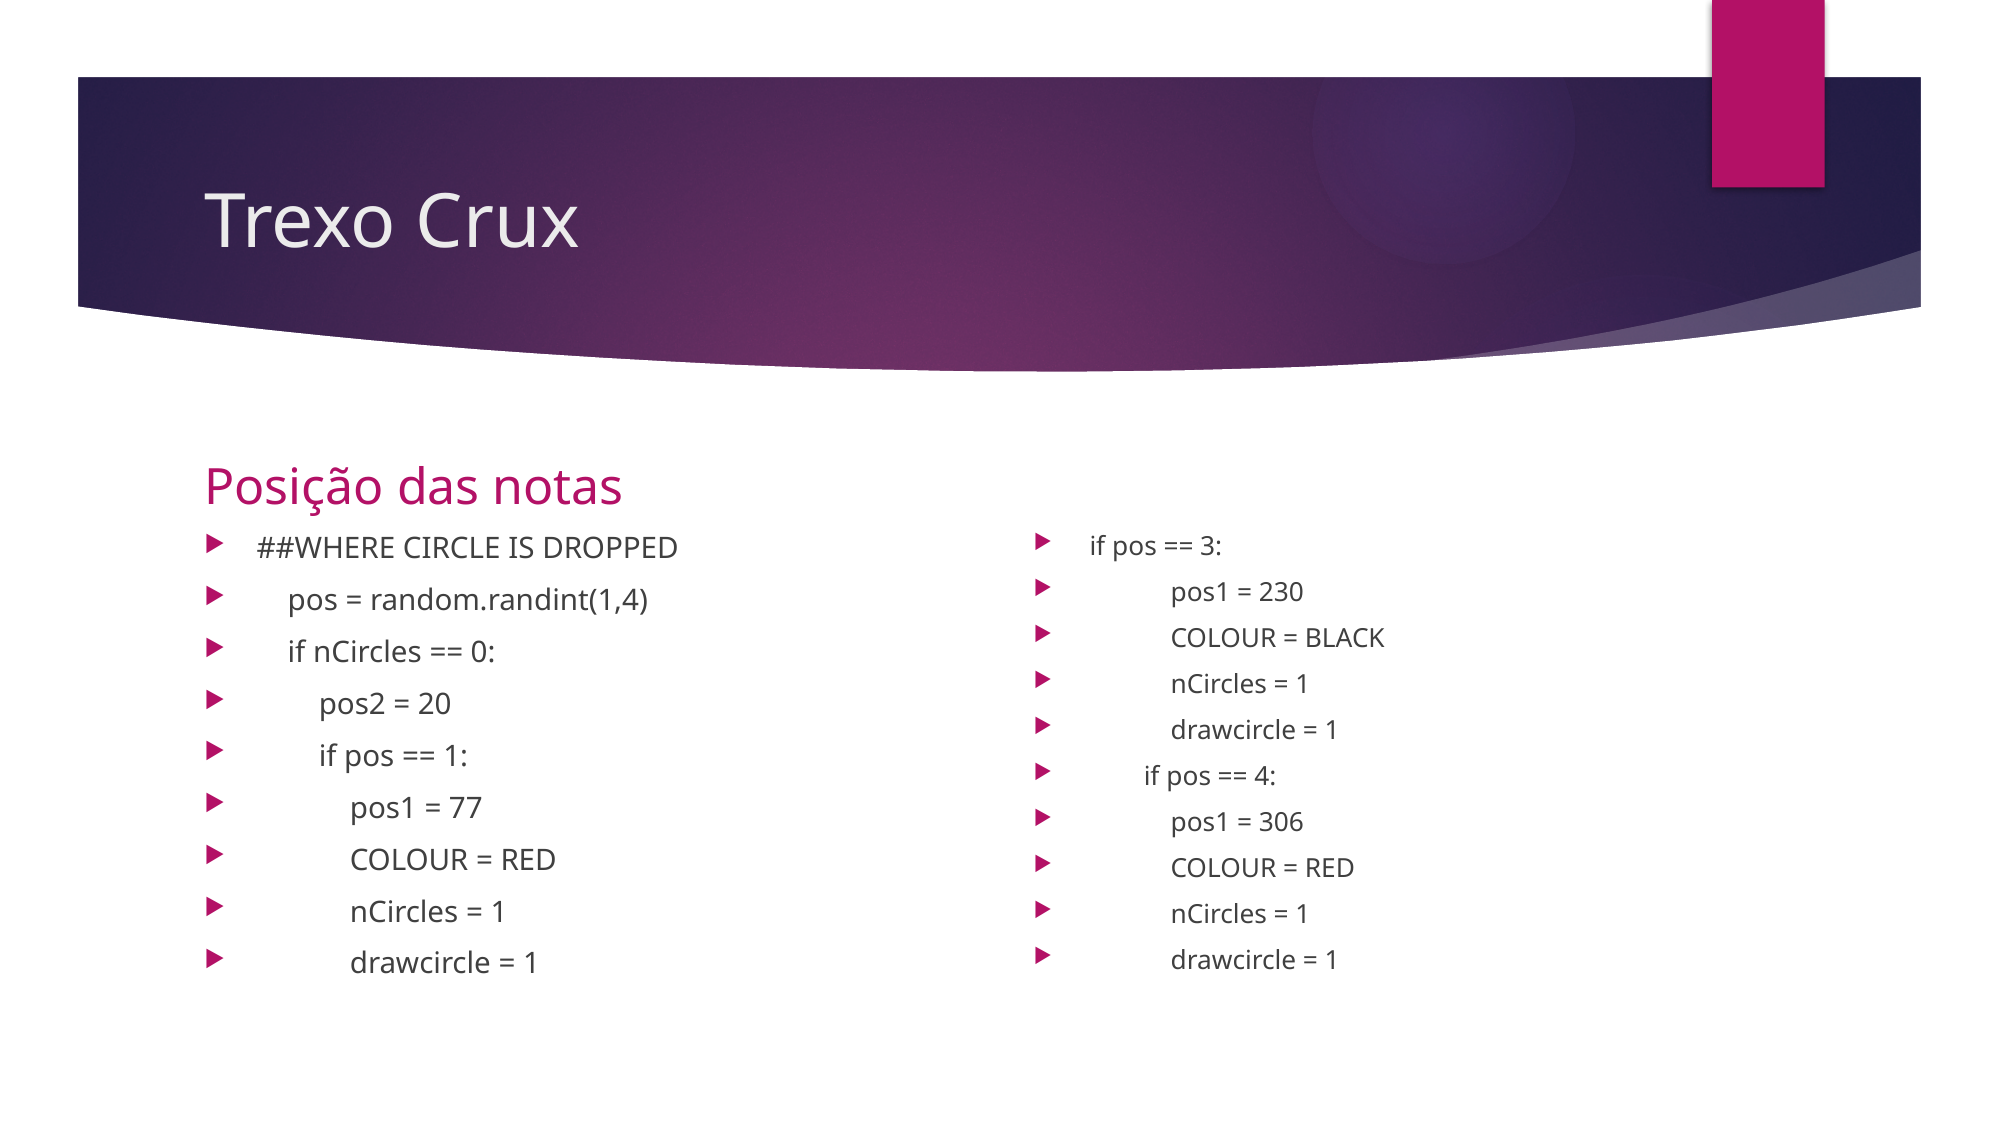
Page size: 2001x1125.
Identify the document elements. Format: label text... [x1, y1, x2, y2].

title Trexo Crux [189, 159, 1627, 276]
list Posição das notas [189, 427, 1763, 522]
list if pos == 3: pos1 = 230 COLOUR = BLACK nCircles = 1 drawcircle = 1 if pos == 4: pos1 = 306 COLOUR = RED nCircles = 1 drawcircle = 1 [1018, 521, 1810, 988]
list ##WHERE CIRCLE IS DROPPED pos = random.randint(1,4) if nCircles == 0: pos2 = 20 if pos == 1: pos1 = 77 COLOUR = RED nCircles = 1 drawcircle = 1 [189, 521, 981, 988]
